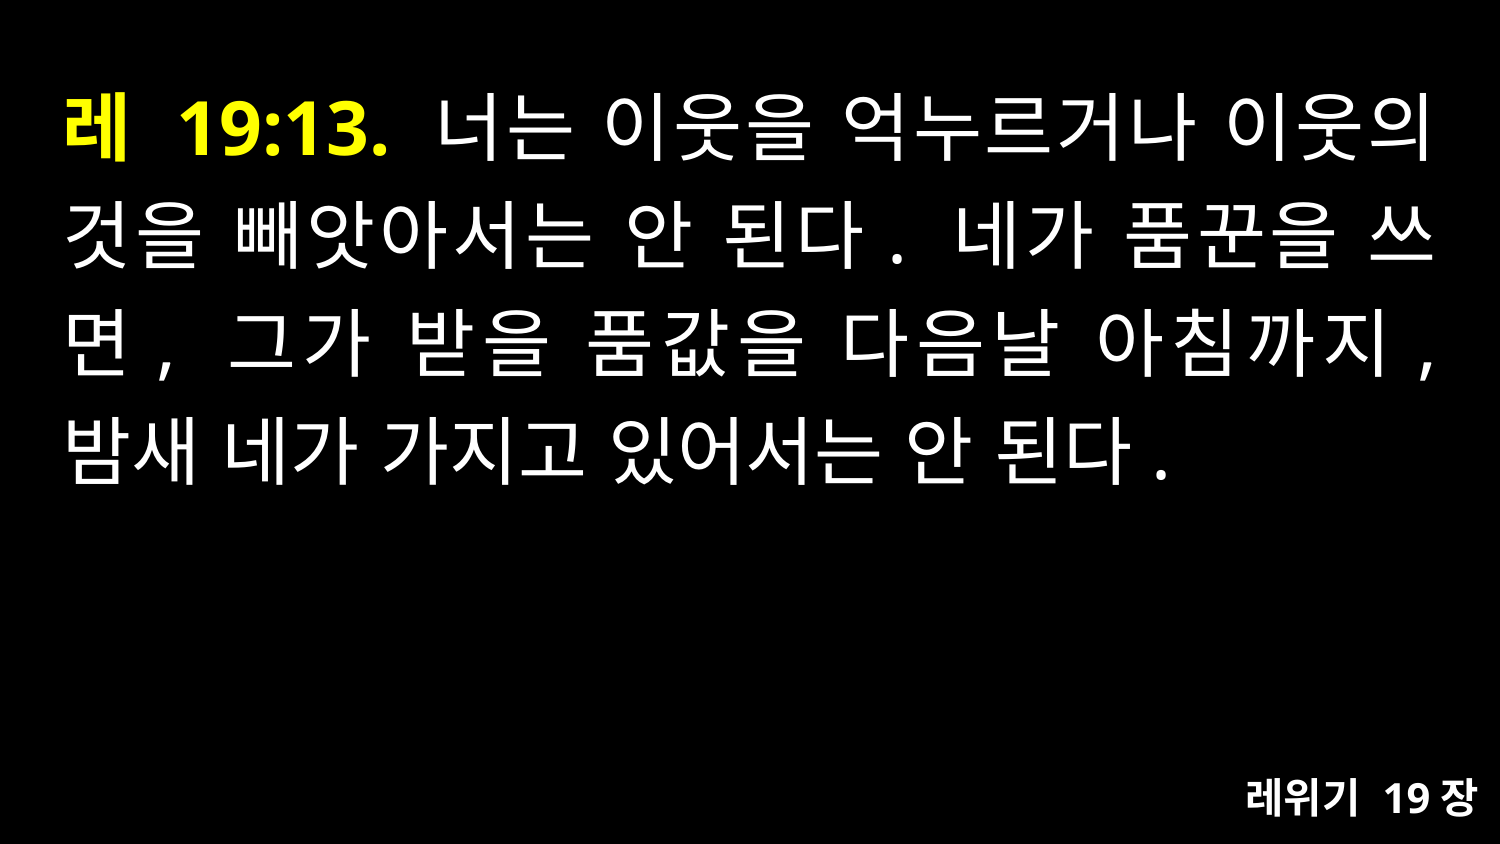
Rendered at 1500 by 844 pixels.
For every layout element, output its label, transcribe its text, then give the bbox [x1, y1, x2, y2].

title 레 19:13. 너는 이웃을 억누르거나 이웃의 것을 빼앗아서는 안 된다. 네가 품꾼을 쓰면, 그가 받을 품값을 다음날 아침까지, 밤새 네가 가지고 있어서는 안 된다. [0, 0, 1500, 844]
subtitle 레위기 19장 [916, 770, 1500, 844]
